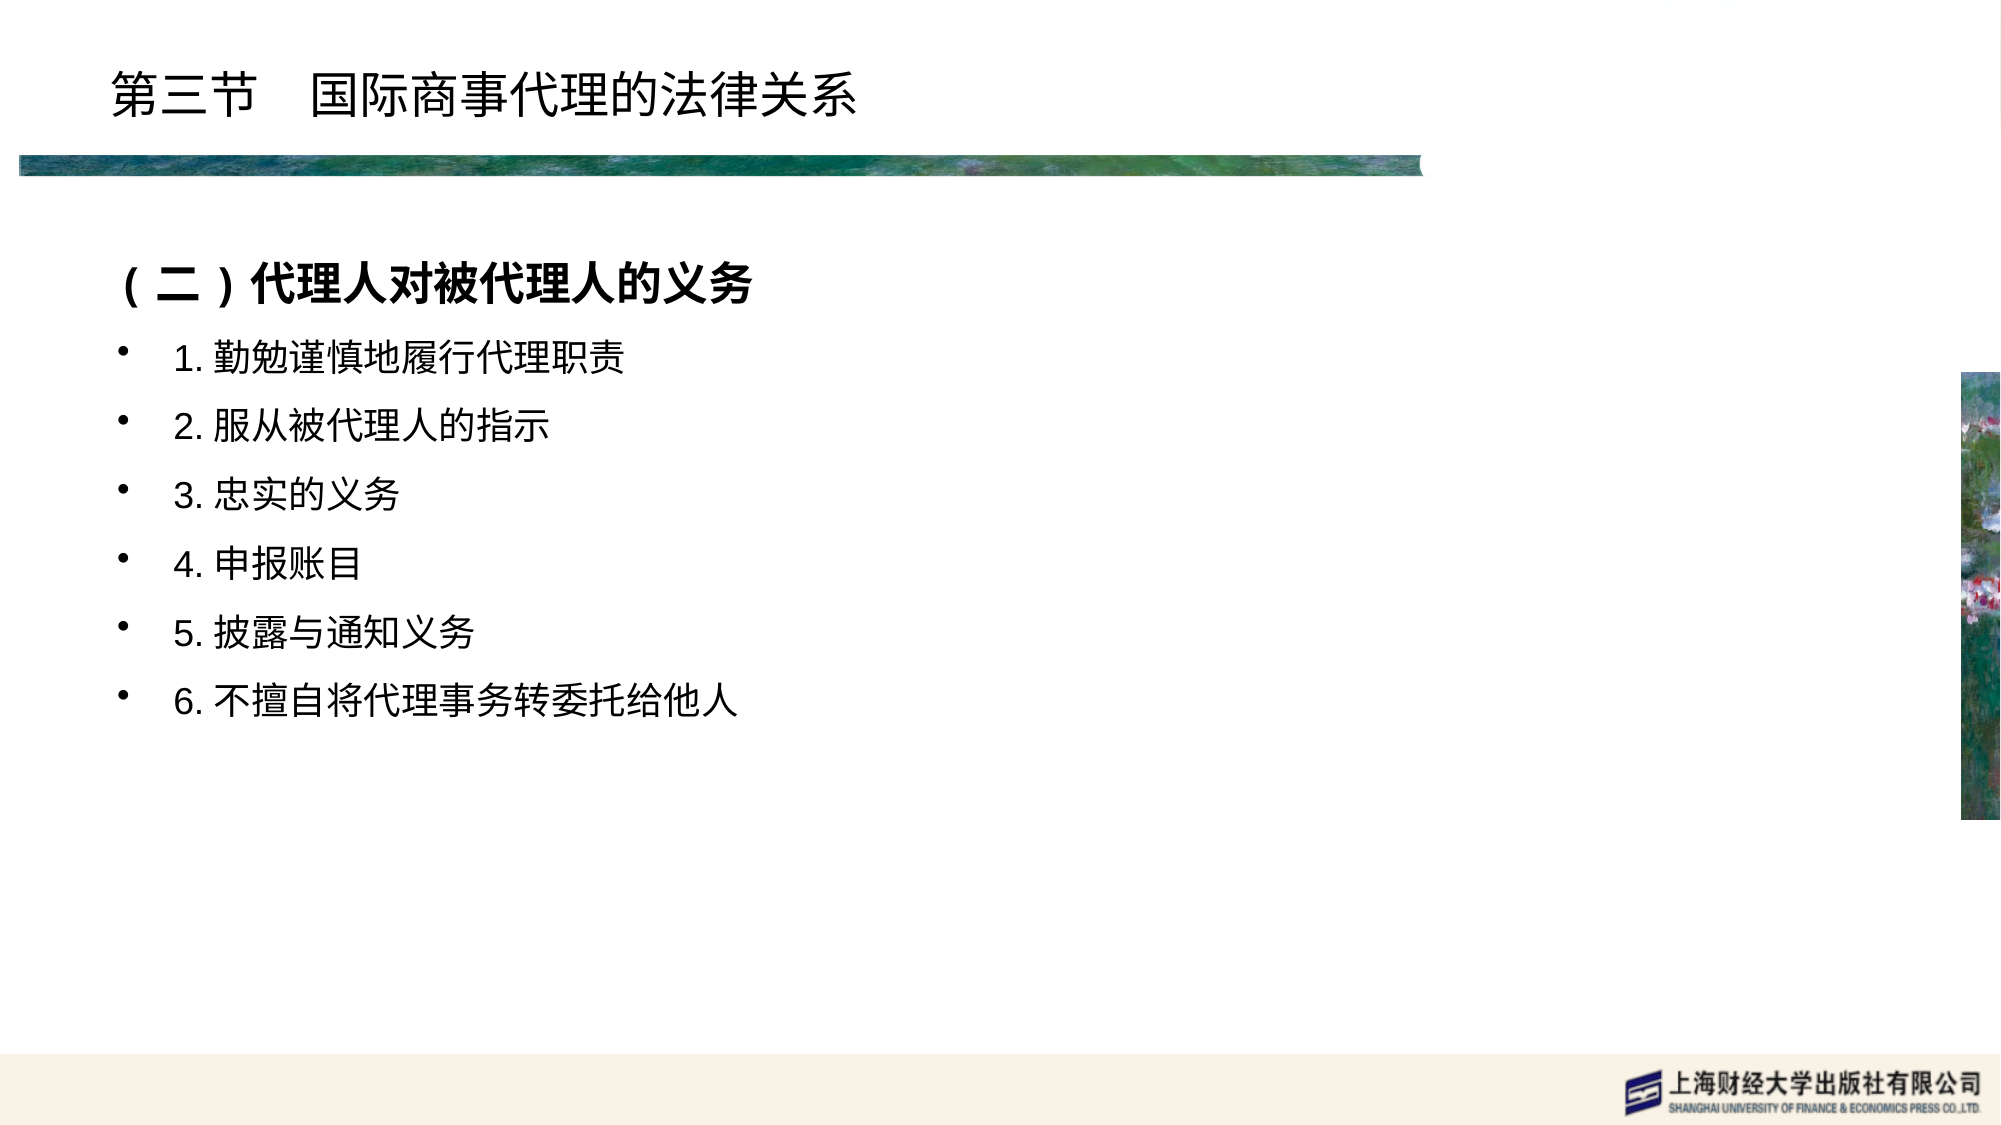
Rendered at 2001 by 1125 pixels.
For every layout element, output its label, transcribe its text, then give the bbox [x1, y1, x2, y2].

title 第三节 国际商事代理的法律关系 [94, 42, 1451, 146]
list (二)代理人对被代理人的义务 1.勤勉谨慎地履行代理职责 2.服从被代理人的指示 3.忠实的义务 4.申报账目 5.披露与通知义务 6.不擅自将代理事务转委托给他人 [102, 233, 1898, 1032]
picture [0, 0, 2001, 1125]
